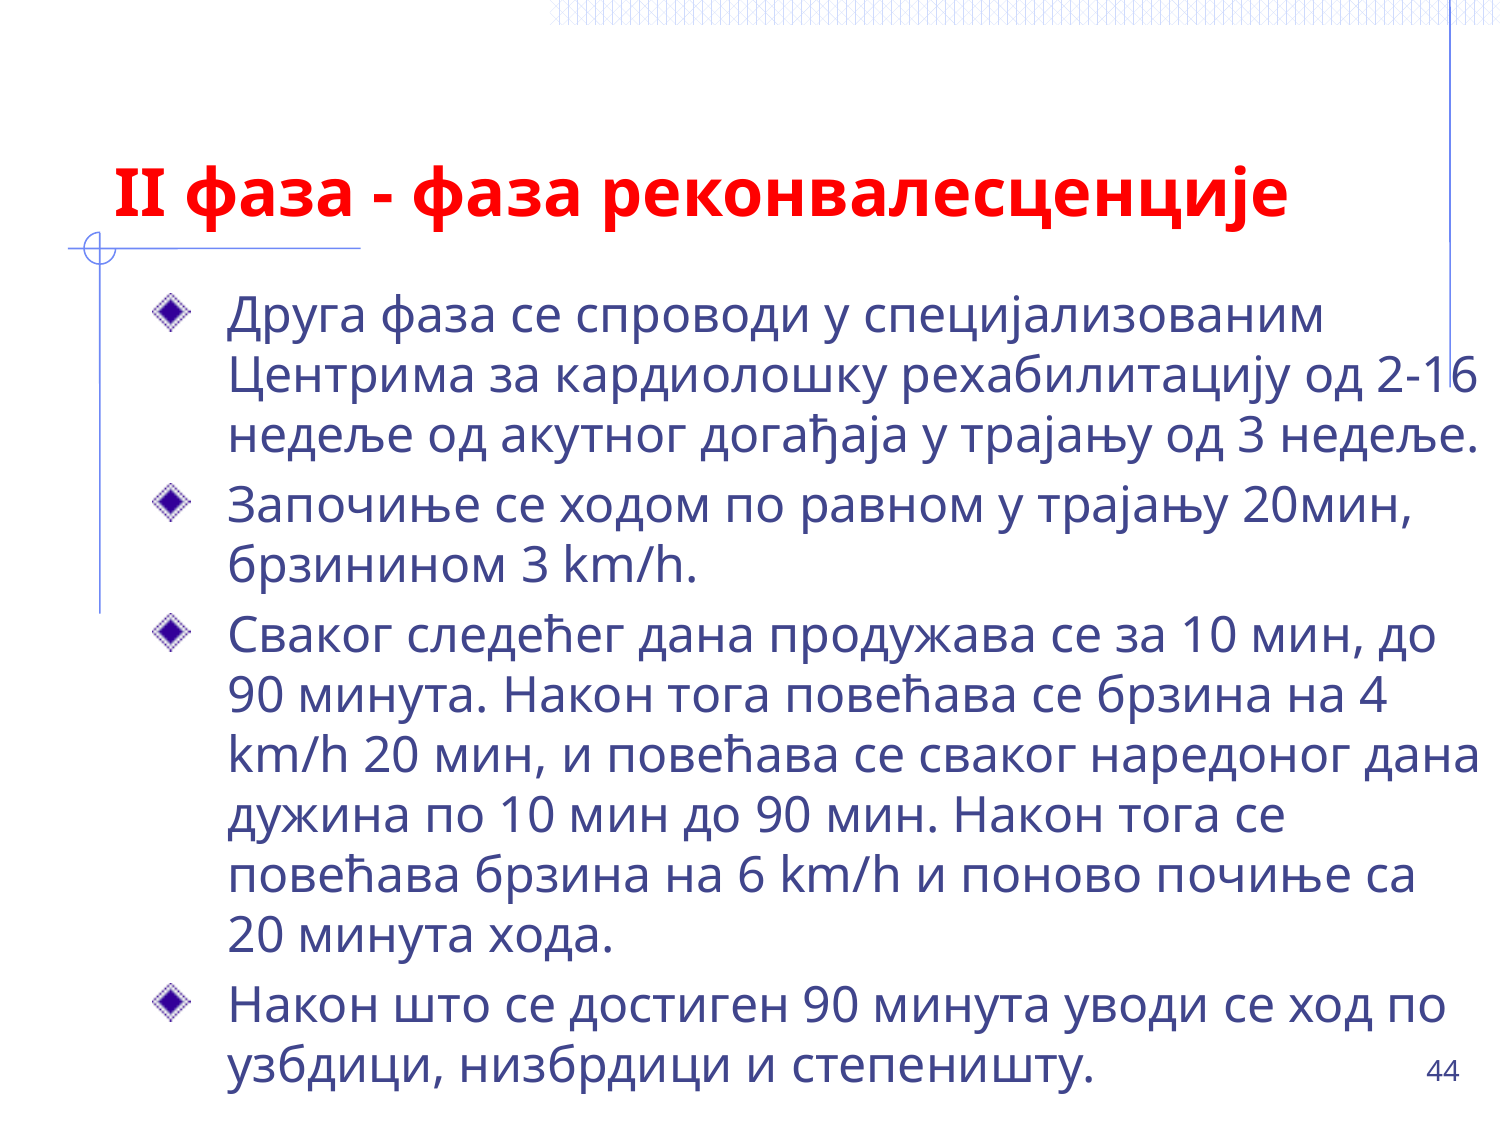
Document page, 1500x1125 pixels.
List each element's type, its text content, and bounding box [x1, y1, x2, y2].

picture [152, 613, 191, 652]
picture [152, 983, 191, 1022]
list Друга фаза се спроводи у специјализованим Центрима за кардиолошку рехабилитацију од 2-16 недеље од акутног догађаја у трајању од 3 недеље. Започиње се ходом по равном у трајању 20мин, брзинином 3 km/h. Сваког следећег дана продужава се за 10 мин, до 90 минута. Након тога повећава се брзина на 4 km/h 20 мин, и повећава се сваког наредоног дана дужина по 10 мин до 90 мин. Након тога се повећава брзина на 6 km/h и поново почиње са 20 минута хода. Након што се достиген 90 минута уводи се ход по узбдици, низбрдици и степеништу. [137, 274, 1500, 951]
title II фаза - фаза реконвалесценције [99, 49, 1376, 238]
slide_number 44 [1162, 1025, 1475, 1100]
picture [152, 483, 191, 522]
picture [152, 293, 191, 332]
